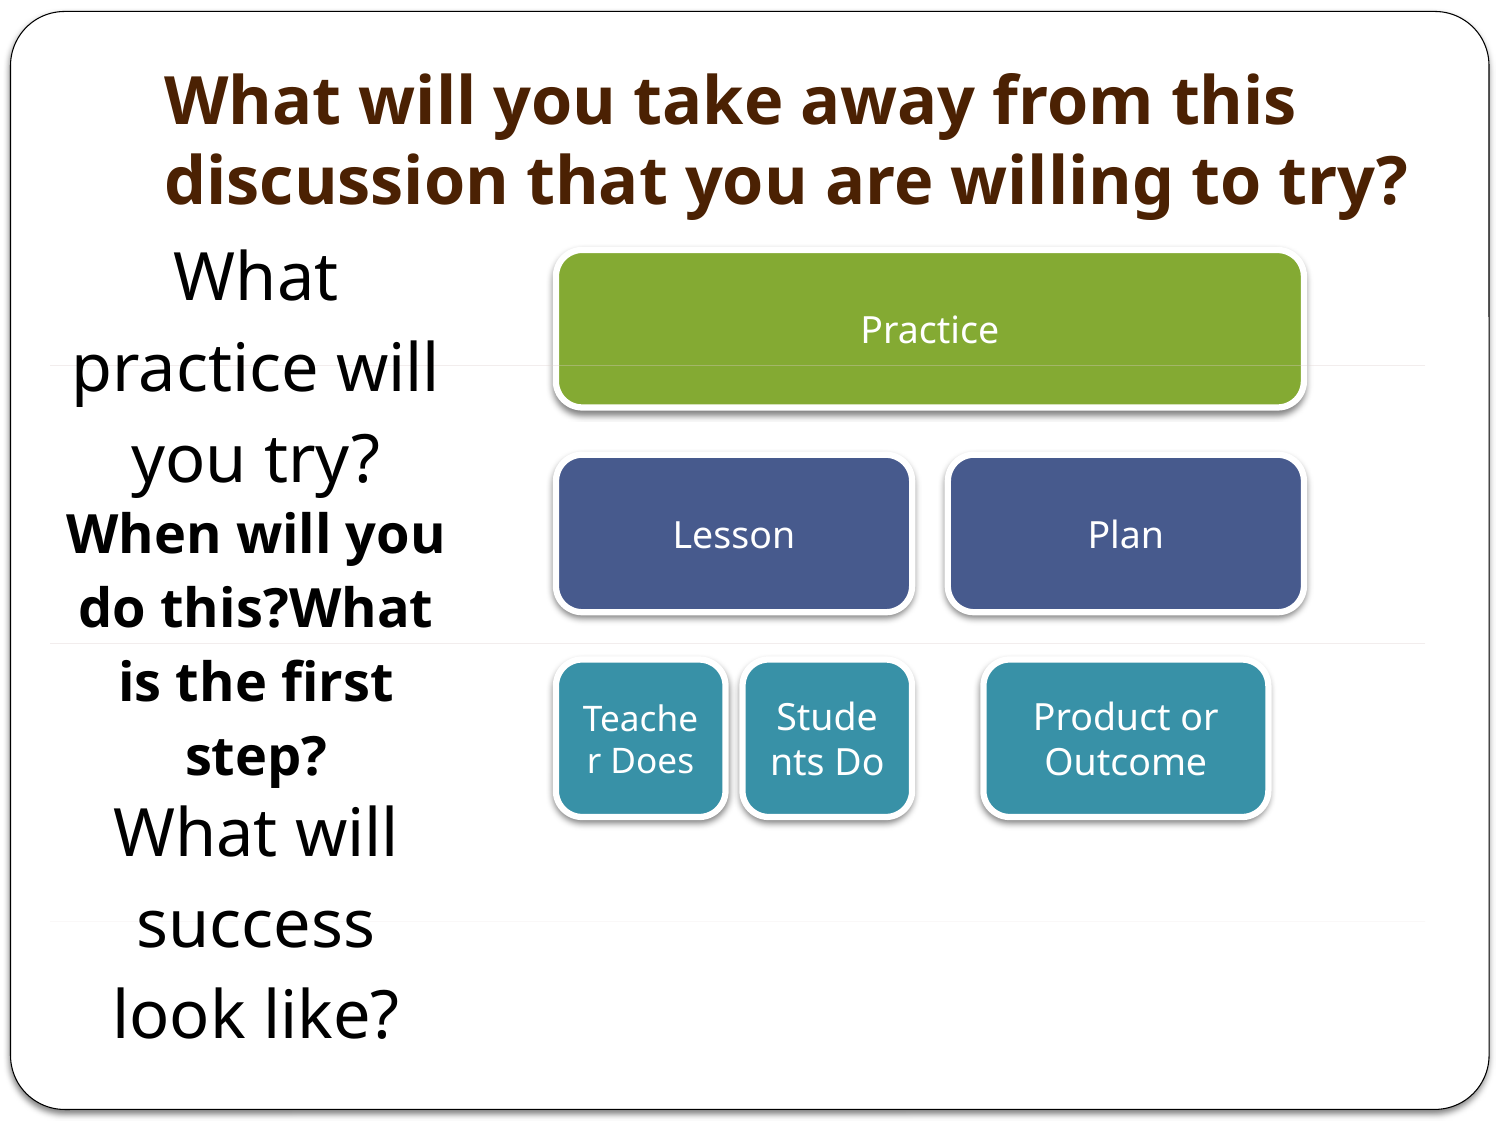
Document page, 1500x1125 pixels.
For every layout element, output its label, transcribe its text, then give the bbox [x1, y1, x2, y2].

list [49, 249, 1426, 1038]
title What will you take away from this discussion that you are willing to try? [150, 45, 1425, 233]
